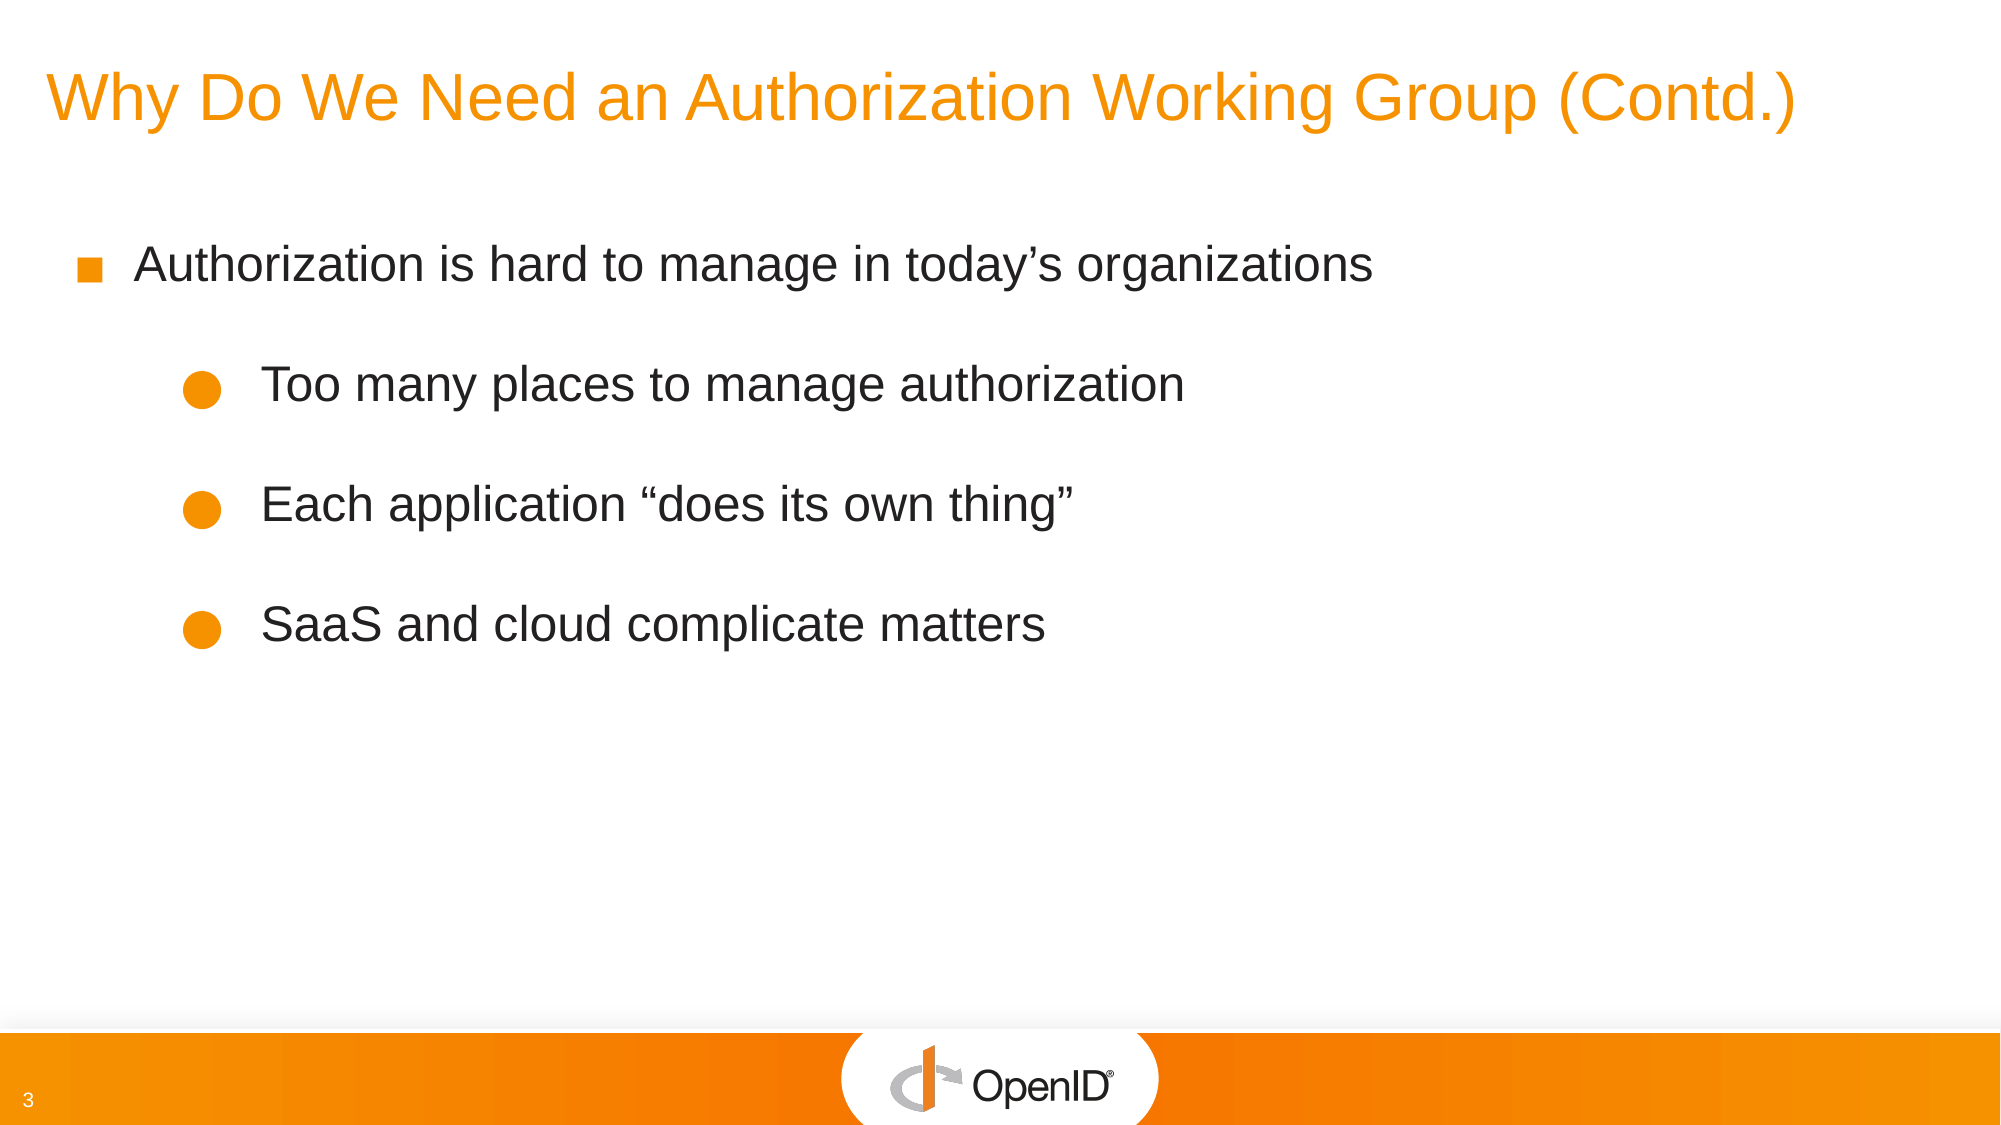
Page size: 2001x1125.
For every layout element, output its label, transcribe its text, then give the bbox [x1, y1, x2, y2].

picture [873, 1060, 1127, 1125]
list Authorization is hard to manage in today’s organizations Too many places to manage authorization Each application “does its own thing” SaaS and cloud complicate matters [46, 164, 1954, 1060]
title Why Do We Need an Authorization Working Group (Contd.) [46, 49, 1954, 142]
